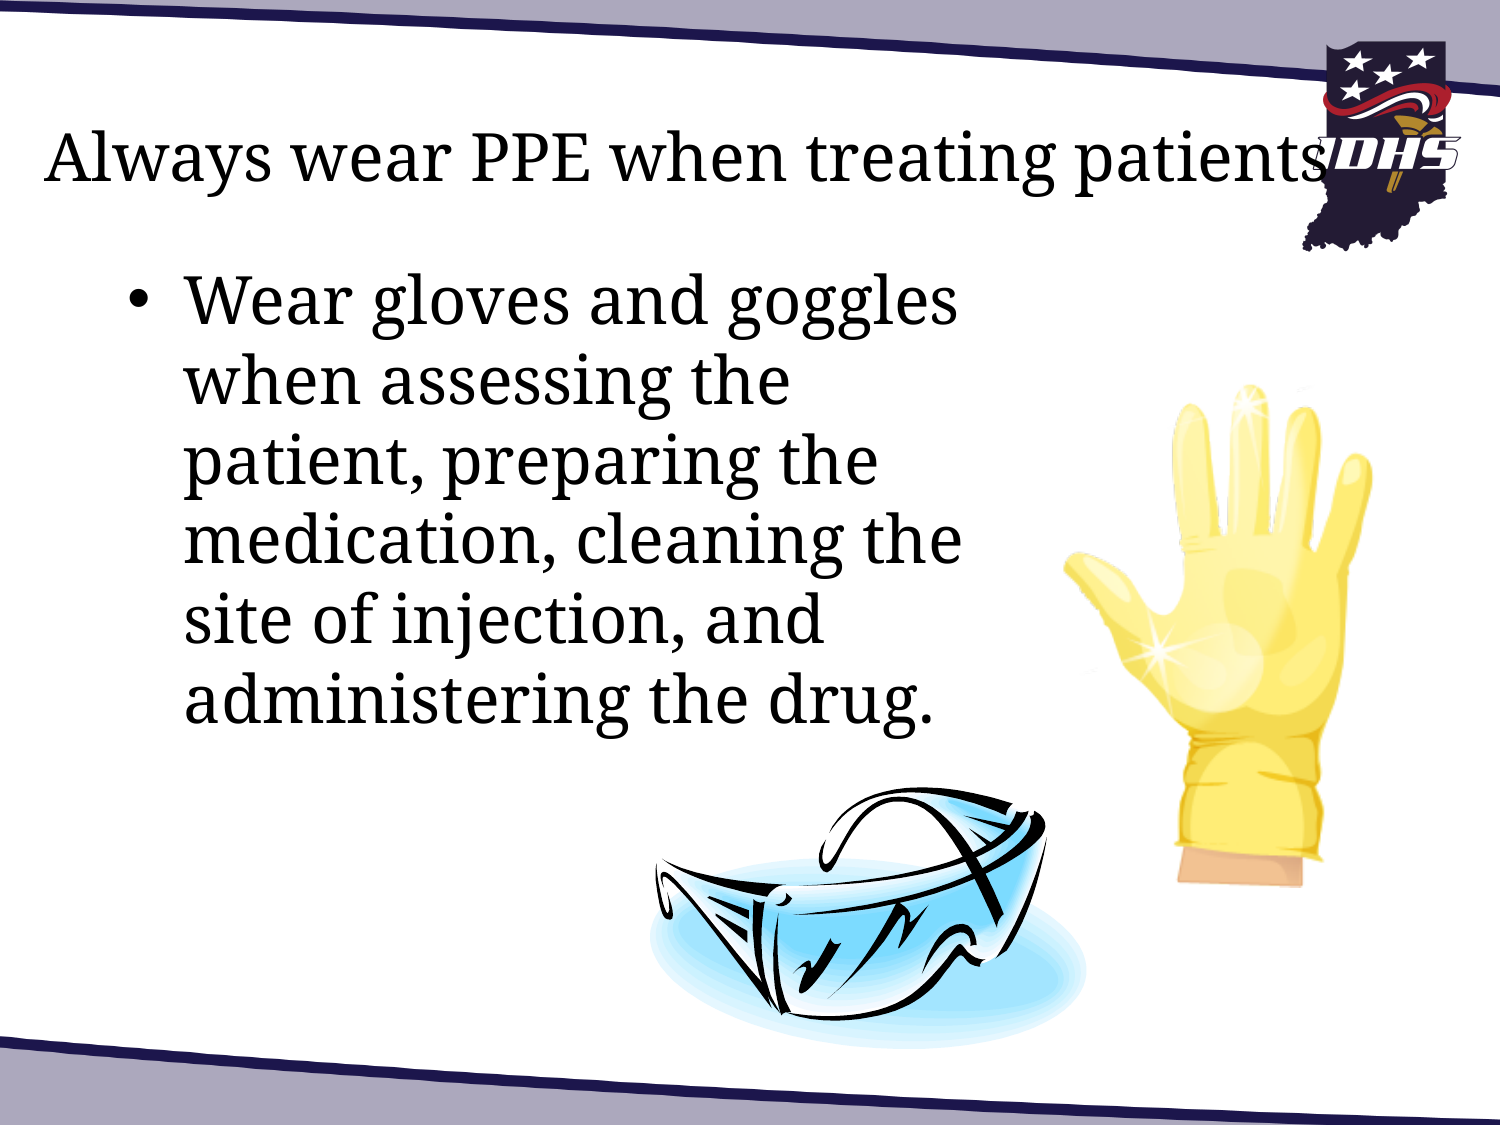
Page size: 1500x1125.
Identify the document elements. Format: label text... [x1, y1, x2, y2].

title Always wear PPE when treating patients [12, 41, 1363, 269]
list Wear gloves and goggles when assessing the patient, preparing the medication, cleaning the site of injection, and administering the drug. [112, 249, 1000, 925]
picture [0, 0, 1500, 1125]
